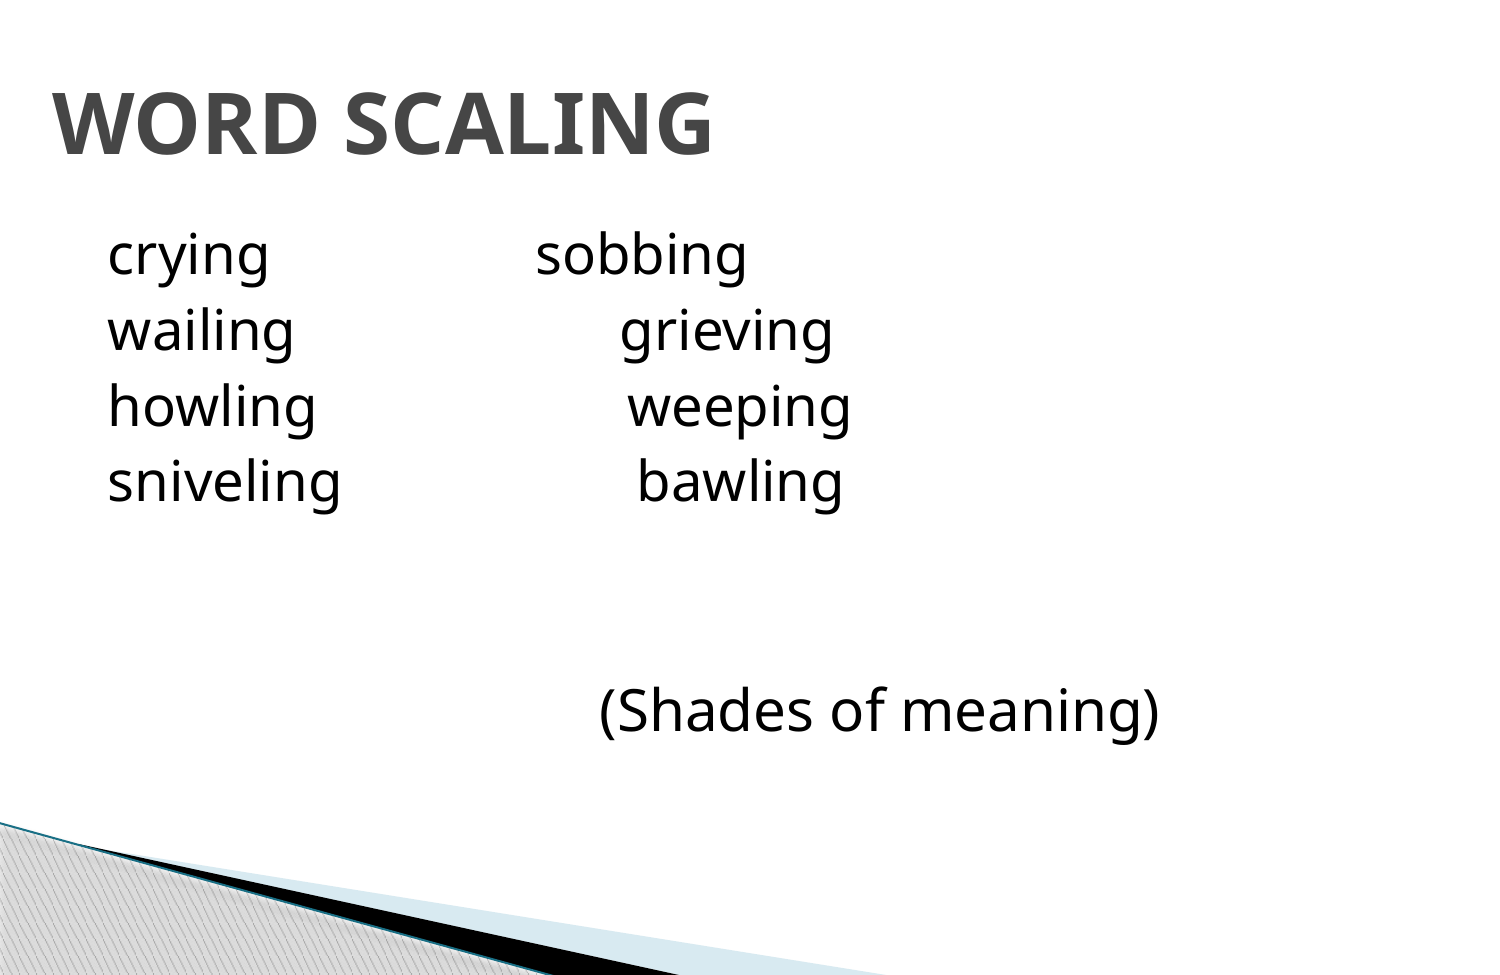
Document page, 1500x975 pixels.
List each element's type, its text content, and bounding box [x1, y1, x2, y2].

title WORD SCALING [37, 39, 1475, 202]
list crying sobbing wailing grieving howling weeping sniveling bawling (Shades of meaning) [74, 210, 1426, 855]
